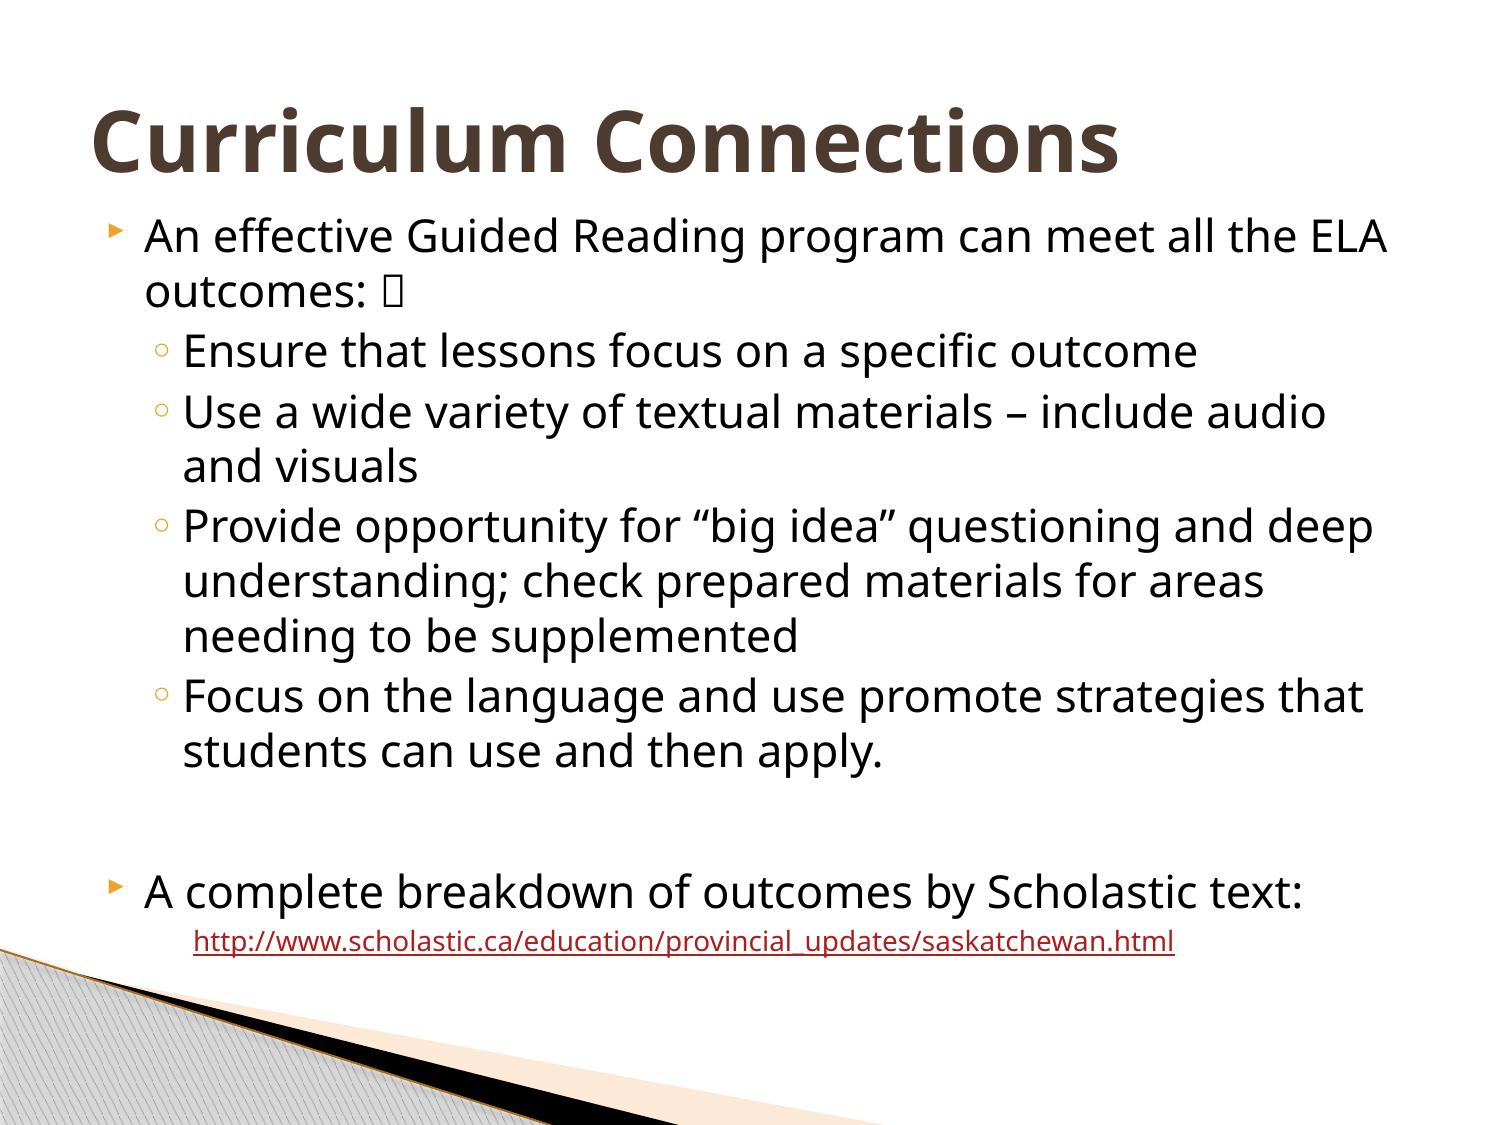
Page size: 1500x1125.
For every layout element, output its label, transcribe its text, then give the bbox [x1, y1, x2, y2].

title Curriculum Connections [75, 45, 1425, 233]
list An effective Guided Reading program can meet all the ELA outcomes:  Ensure that lessons focus on a specific outcome Use a wide variety of textual materials – include audio and visuals Provide opportunity for “big idea” questioning and deep understanding; check prepared materials for areas needing to be supplemented Focus on the language and use promote strategies that students can use and then apply. A complete breakdown of outcomes by Scholastic text: http://www.scholastic.ca/education/provincial_updates/saskatchewan.html [75, 233, 1425, 986]
